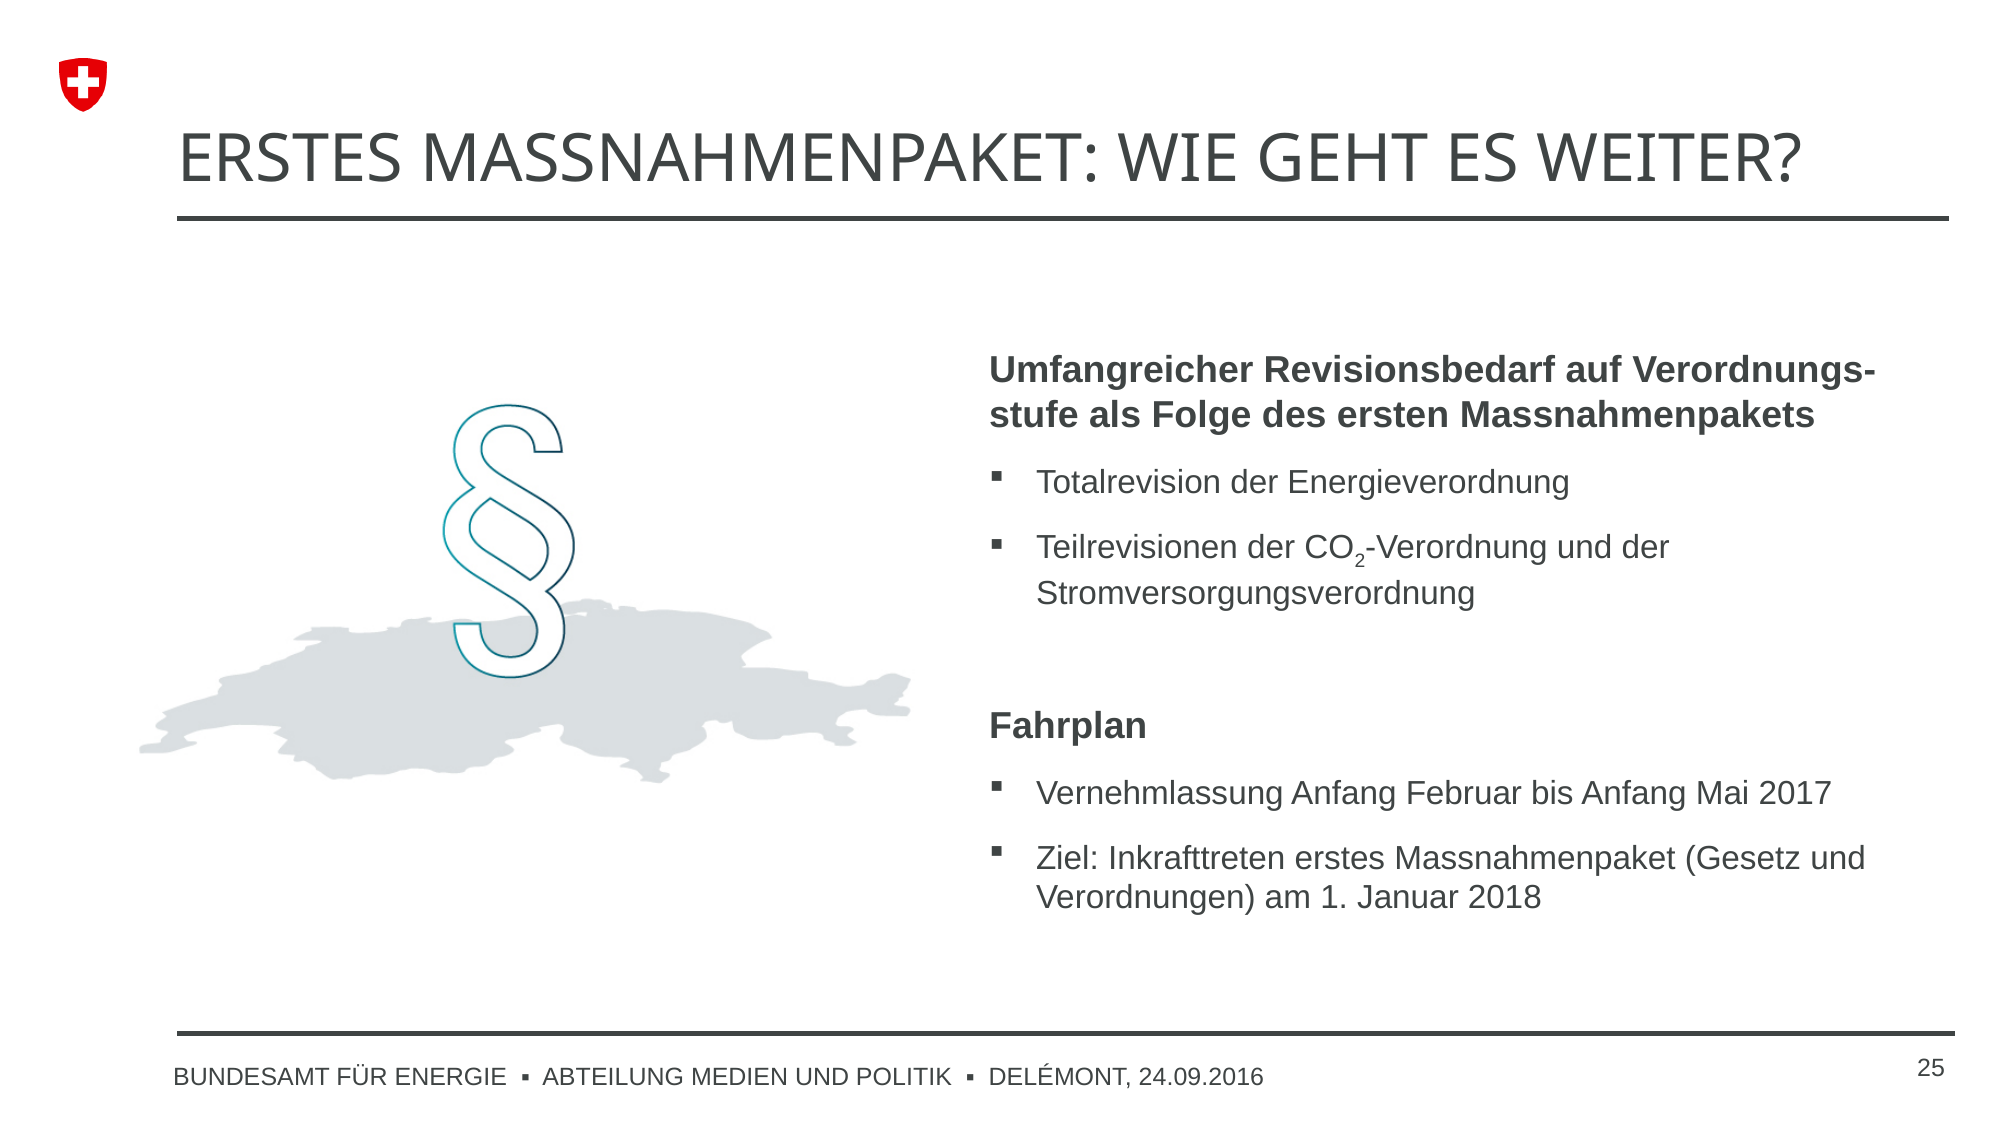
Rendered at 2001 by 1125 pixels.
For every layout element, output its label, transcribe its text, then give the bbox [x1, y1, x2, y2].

picture [59, 58, 108, 113]
title Erstes Massnahmenpaket: wie geht es weiter? [177, 59, 1949, 195]
text_box Umfangreicher Revisionsbedarf auf Verordnungs-stufe als Folge des ersten Massnahmenpakets Totalrevision der Energieverordnung Teilrevisionen der CO2-Verordnung und der Stromversorgungsverordnung Fahrplan Vernehmlassung Anfang Februar bis Anfang Mai 2017 Ziel: Inkrafttreten erstes Massnahmenpaket (Gesetz und Verordnungen) am 1. Januar 2018 [974, 338, 1945, 988]
picture [125, 385, 925, 811]
slide_number 25 [1826, 1051, 1945, 1099]
